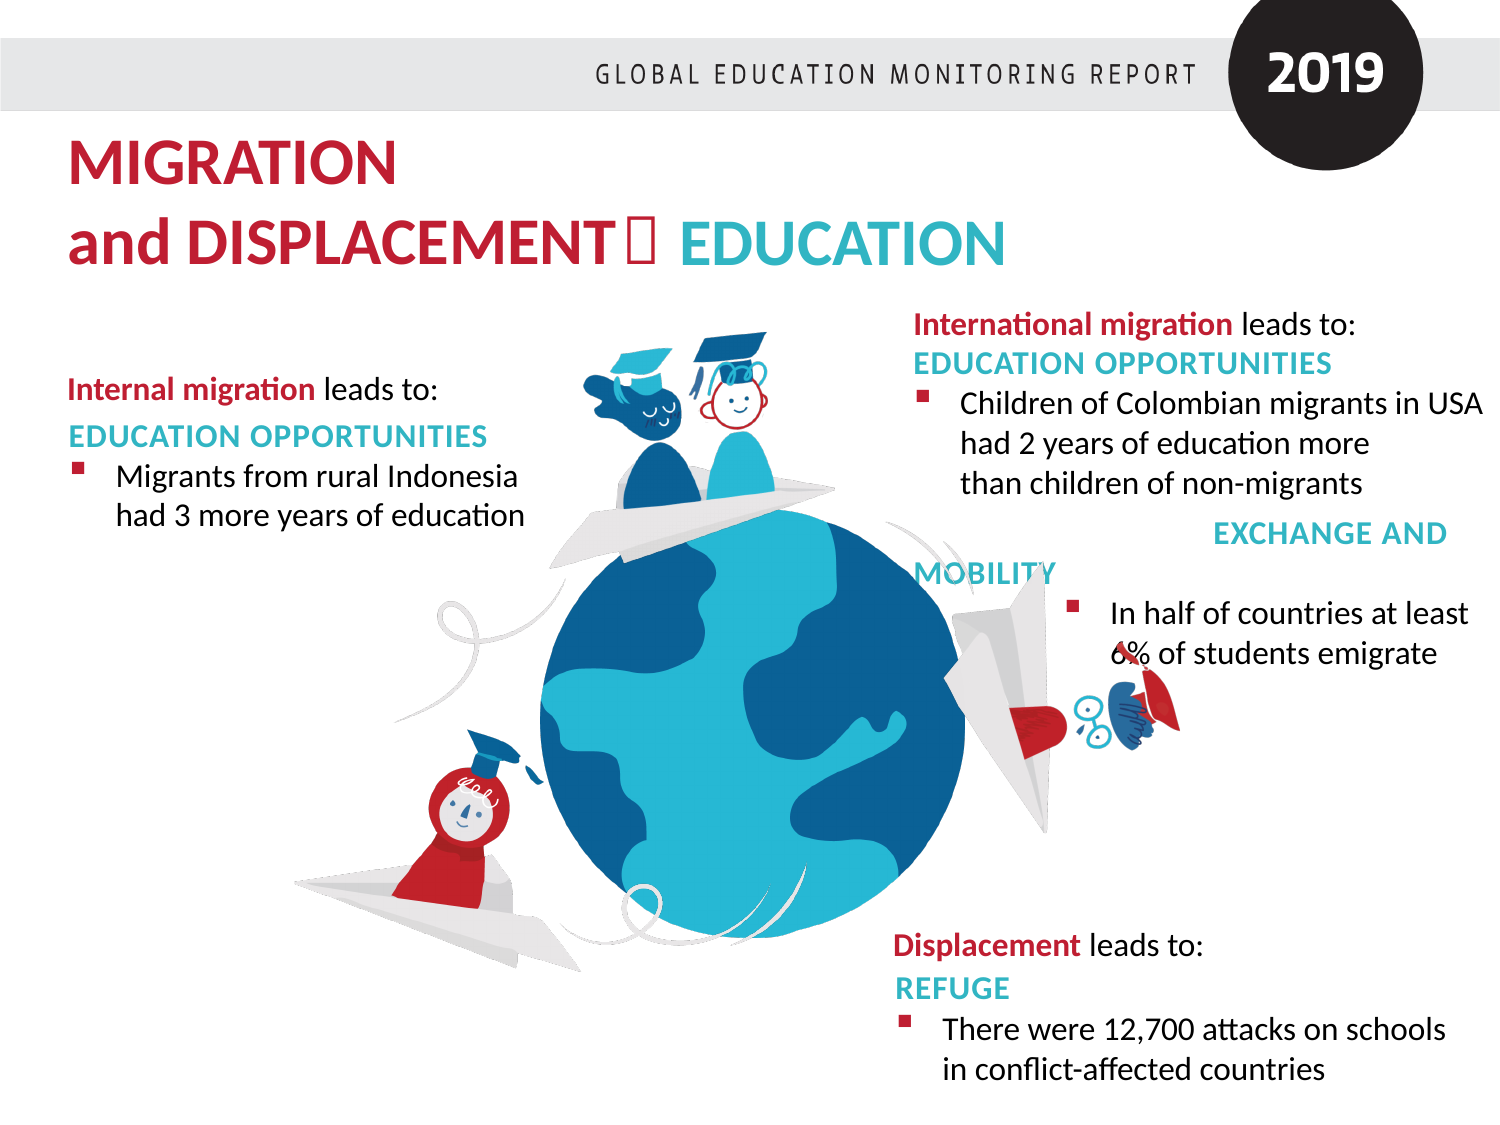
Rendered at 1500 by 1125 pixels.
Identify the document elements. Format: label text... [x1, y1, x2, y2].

text_box MIGRATION and DISPLACEMENT  [52, 110, 709, 286]
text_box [52, 360, 404, 535]
text_box EDUCATION [709, 191, 1070, 286]
text_box International migration leads to: EDUCATION OPPORTUNITIES Children of Colombian migrants in USA had 2 years of education more than children of non-migrants EXCHANGE AND MOBILITY In half of countries at least 6% of students emigrate [898, 294, 1500, 679]
picture [0, 0, 1500, 186]
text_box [878, 915, 1475, 1096]
picture [294, 313, 1197, 972]
